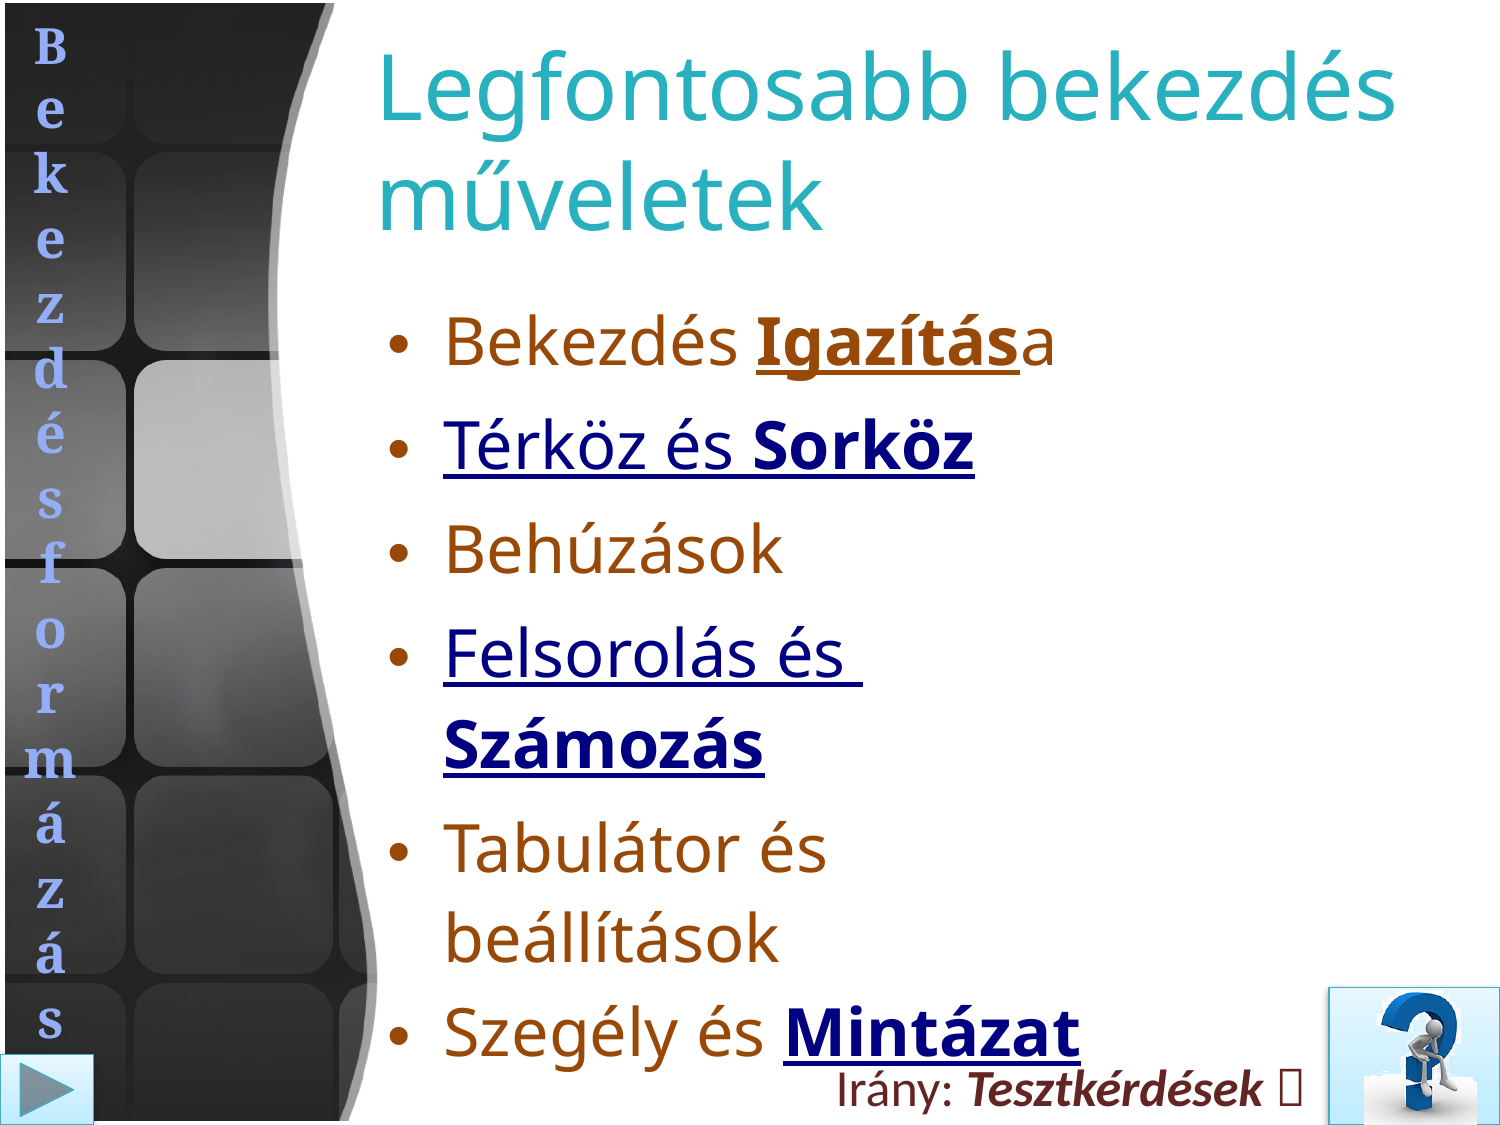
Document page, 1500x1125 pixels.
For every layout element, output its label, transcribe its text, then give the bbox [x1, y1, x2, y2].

text_box Irány: Tesztkérdések  [820, 1046, 1322, 1124]
list Bekezdés Igazítása Térköz és Sorköz Behúzások Felsorolás és Számozás Tabulátor és beállítások Szegély és Mintázat [371, 290, 1099, 1034]
text_box B e k e z d é s f o r m á z á s [0, 7, 107, 1057]
text_box [0, 1054, 94, 1125]
picture [0, 0, 1500, 1125]
title Legfontosabb bekezdés műveletek [359, 44, 1500, 233]
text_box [1328, 984, 1500, 1125]
